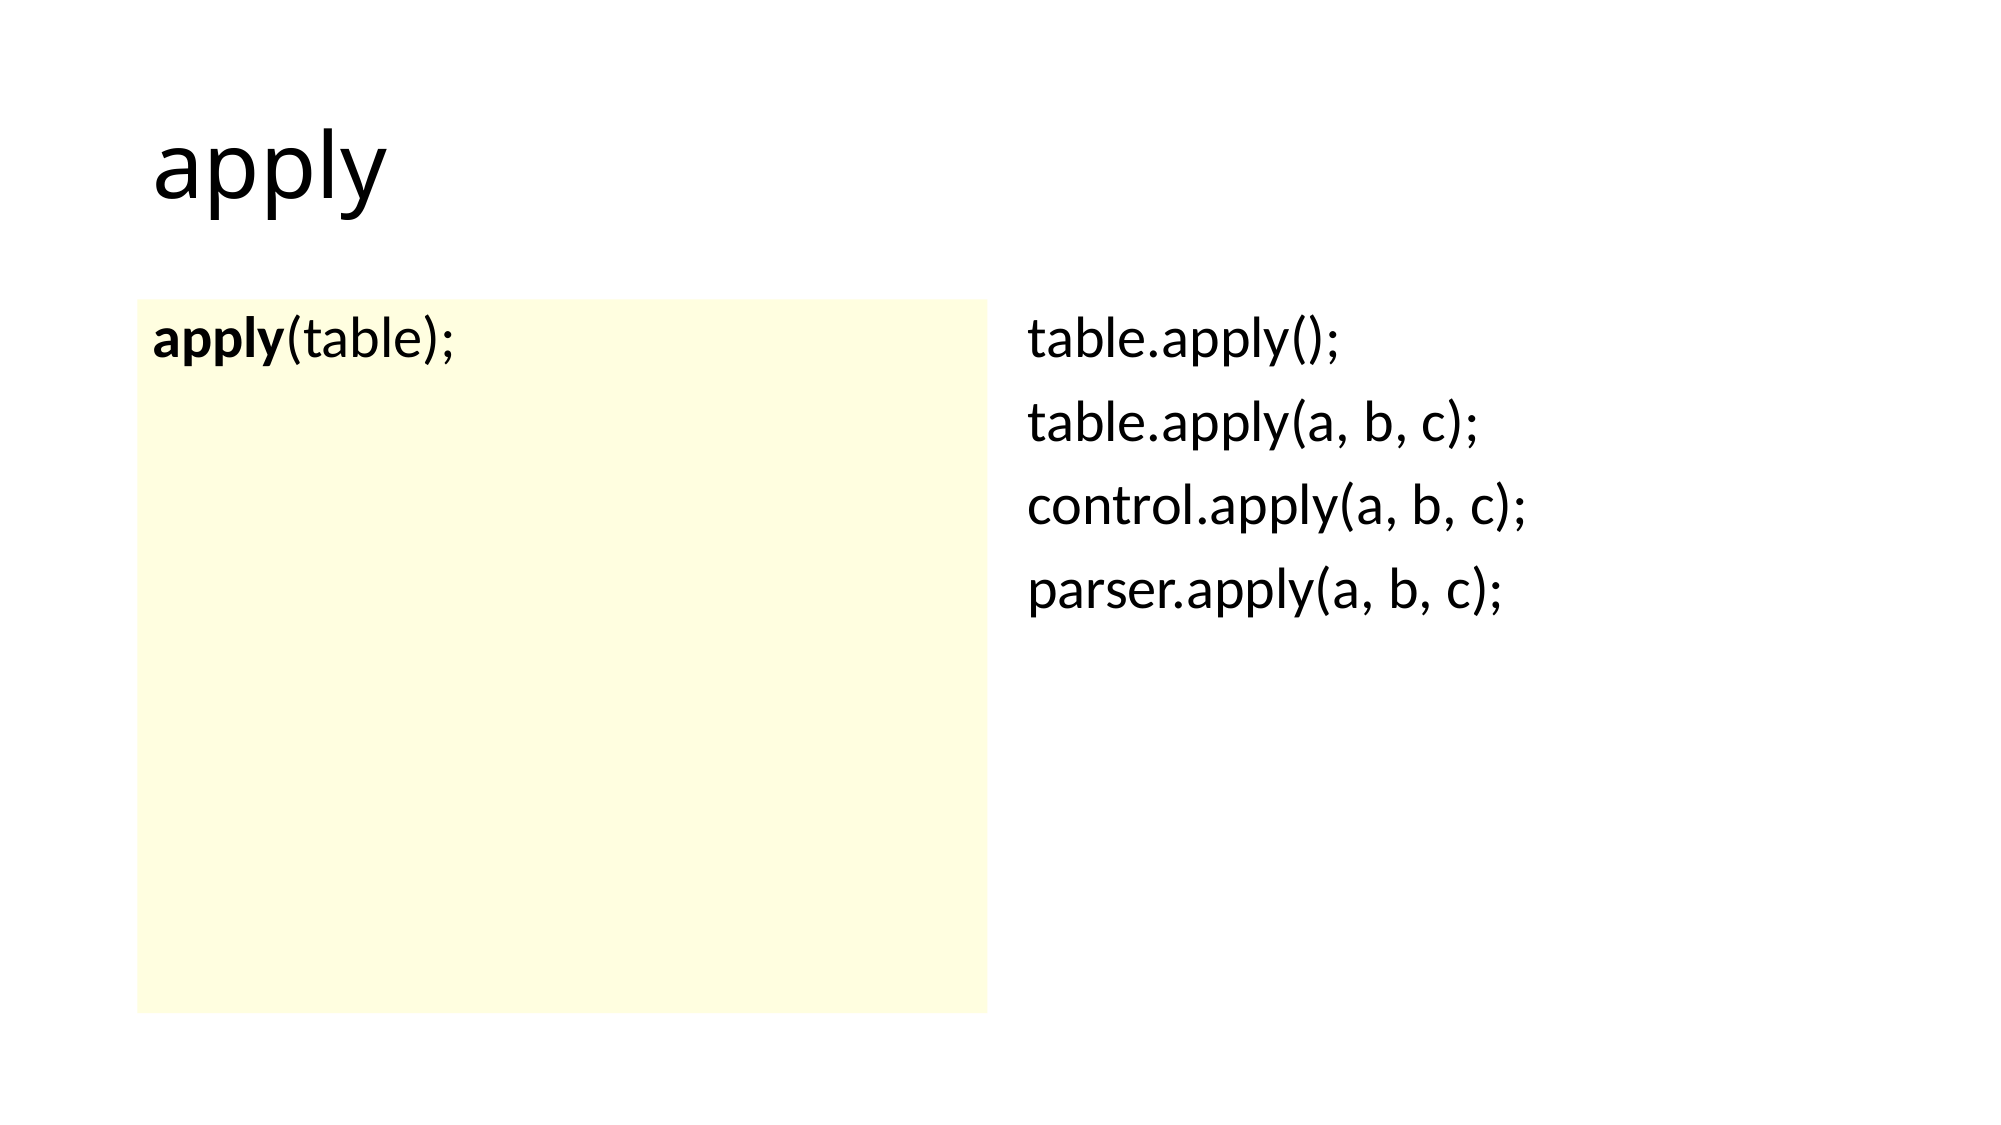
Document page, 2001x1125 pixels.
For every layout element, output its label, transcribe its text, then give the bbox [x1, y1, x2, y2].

title apply [137, 59, 1863, 278]
list apply(table); [137, 299, 988, 1014]
list table.apply(); table.apply(a, b, c); control.apply(a, b, c); parser.apply(a, b, c); [1012, 299, 1863, 1014]
